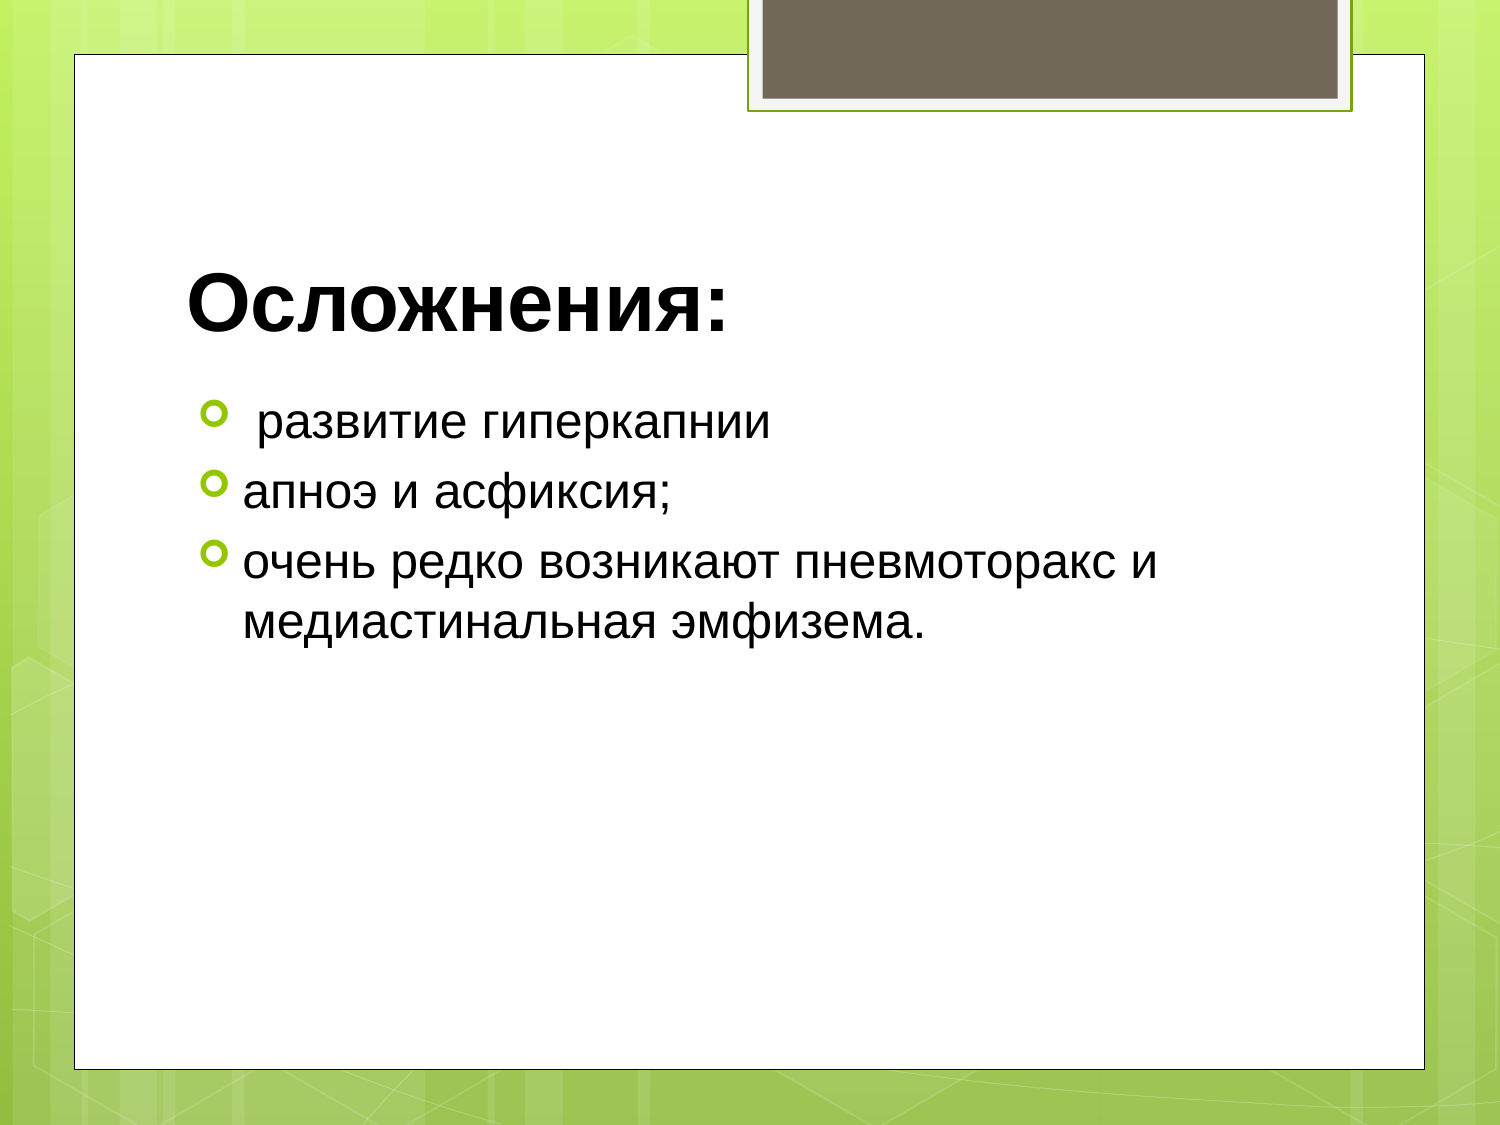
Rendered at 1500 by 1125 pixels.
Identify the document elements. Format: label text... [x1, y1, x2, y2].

title Осложнения: [171, 168, 1324, 357]
list развитие гиперкапнии апноэ и асфиксия; очень редко возникают пневмоторакс и медиастинальная эмфизема. [171, 381, 1283, 957]
